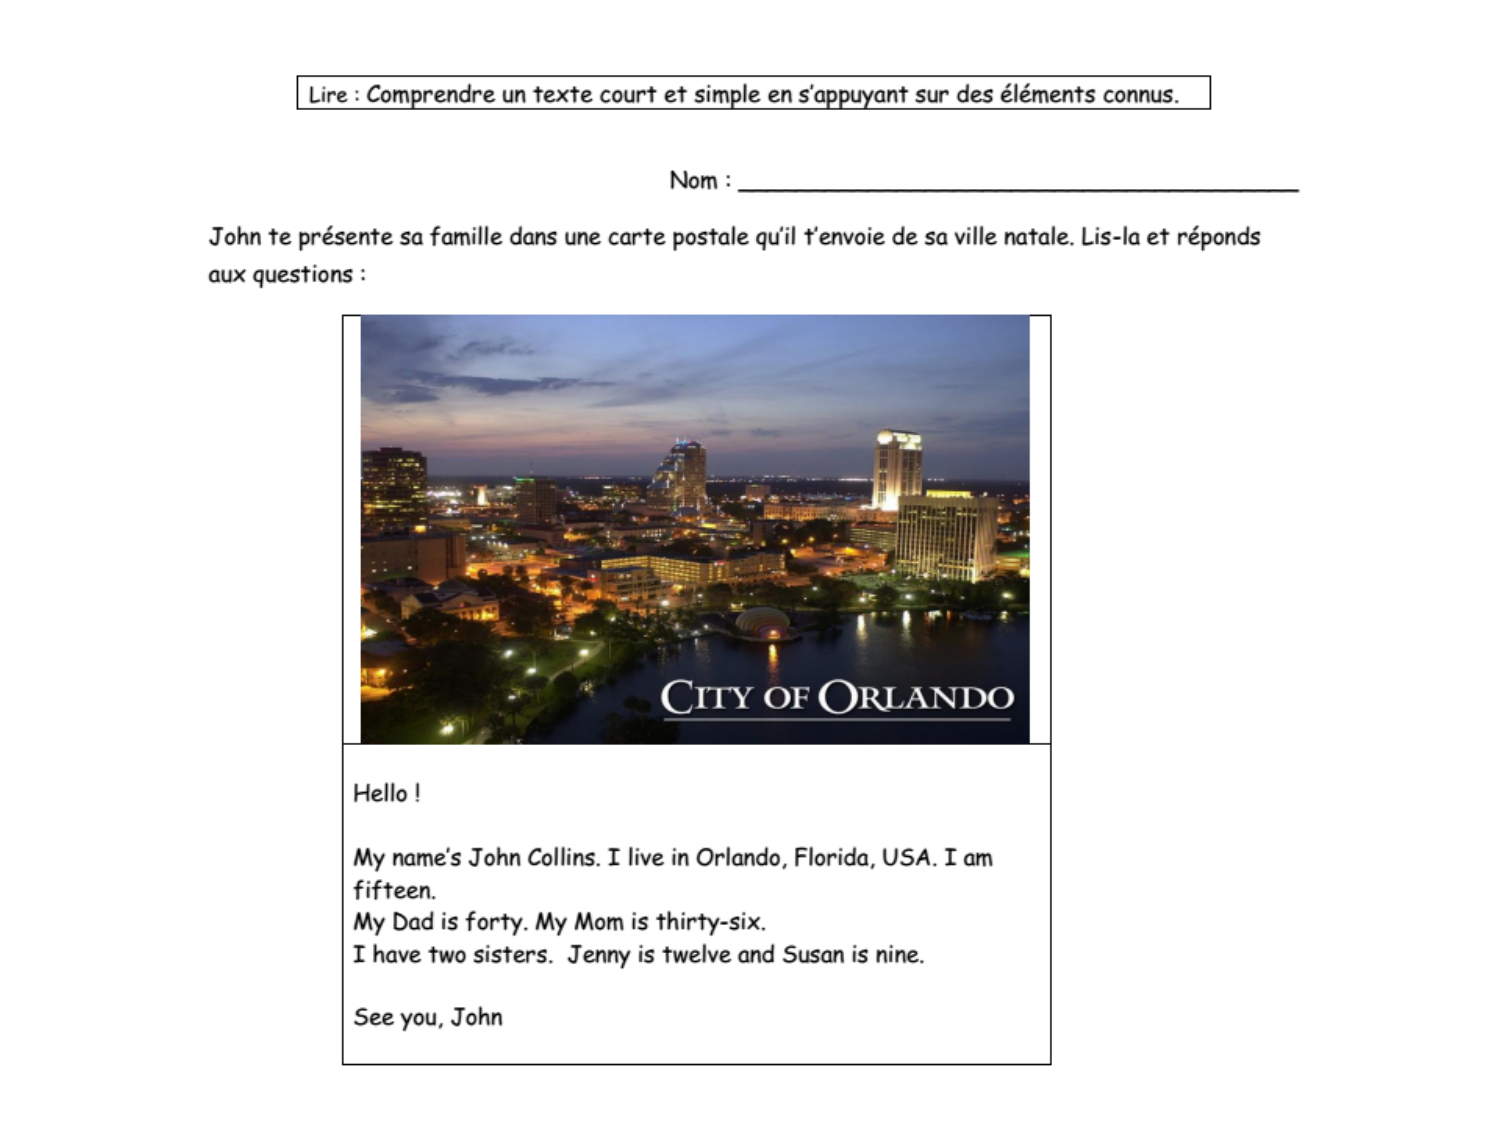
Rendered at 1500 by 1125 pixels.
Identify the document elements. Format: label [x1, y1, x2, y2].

picture [175, 49, 1325, 1076]
